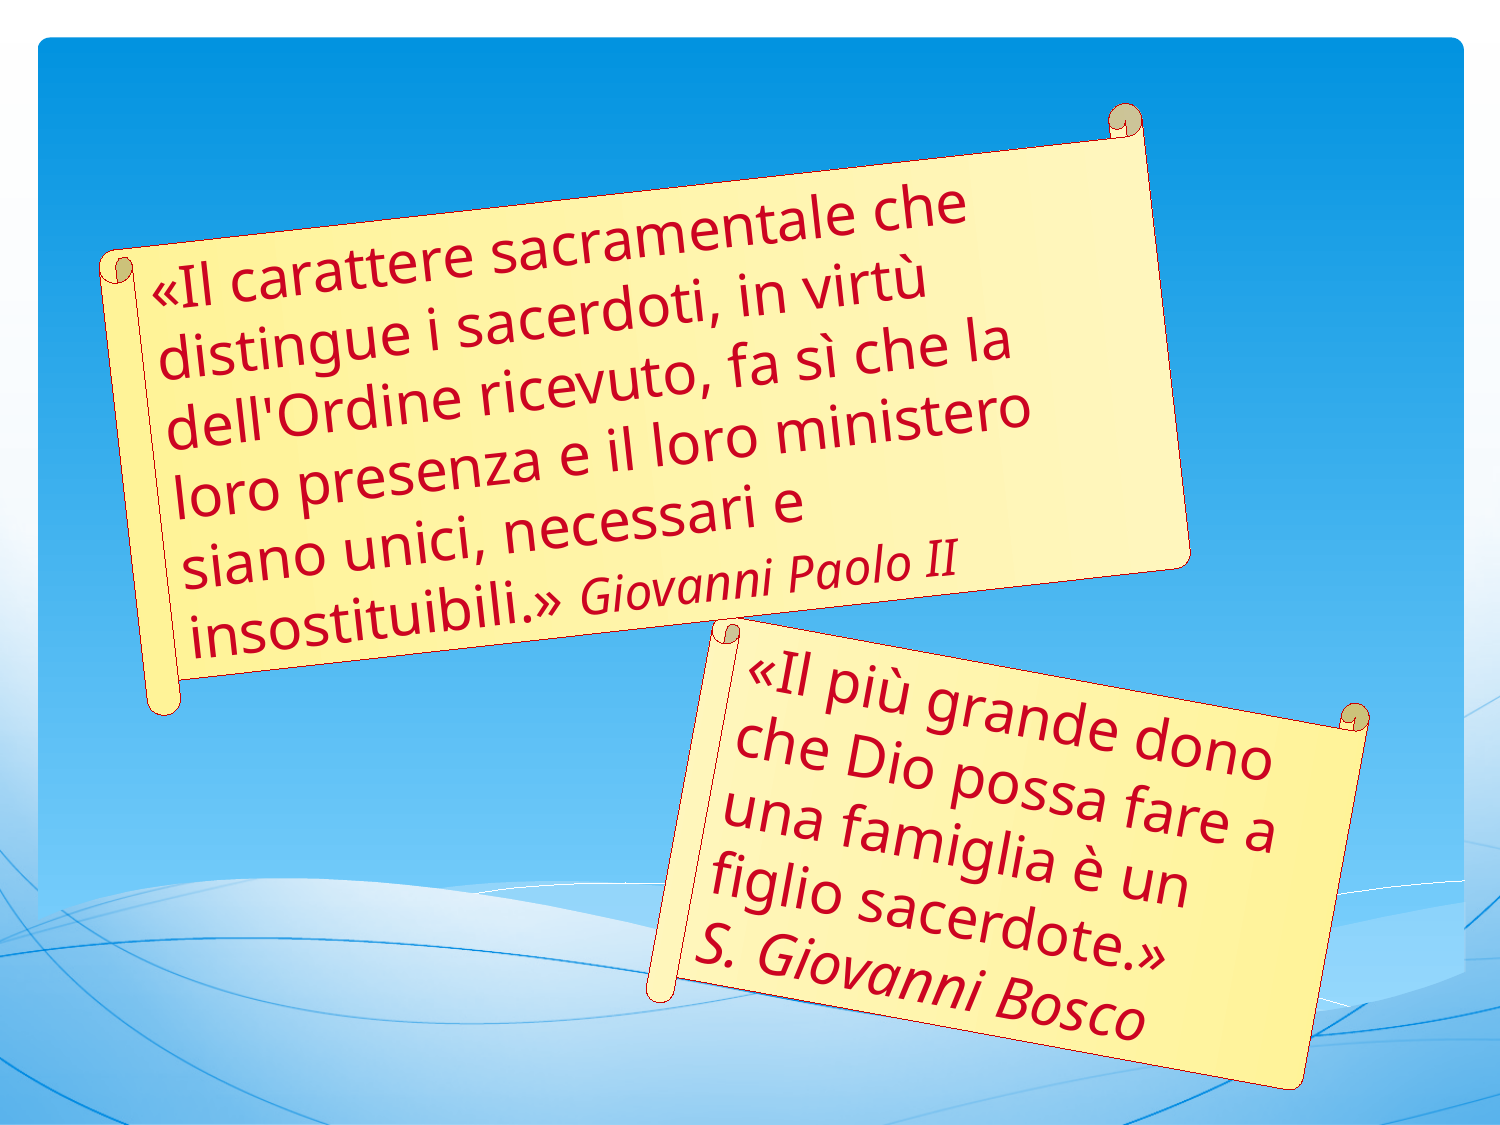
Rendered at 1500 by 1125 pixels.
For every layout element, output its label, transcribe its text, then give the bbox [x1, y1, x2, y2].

text_box «Il più grande dono che Dio possa fare a una famiglia è un figlio sacerdote.» S. Giovanni Bosco [646, 618, 1370, 1090]
text_box «Il carattere sacramentale che distingue i sacerdoti, in virtù dell'Ordine ricevuto, fa sì che la loro presenza e il loro ministero siano unici, necessari e insostituibili.» Giovanni Paolo II [99, 103, 1191, 716]
